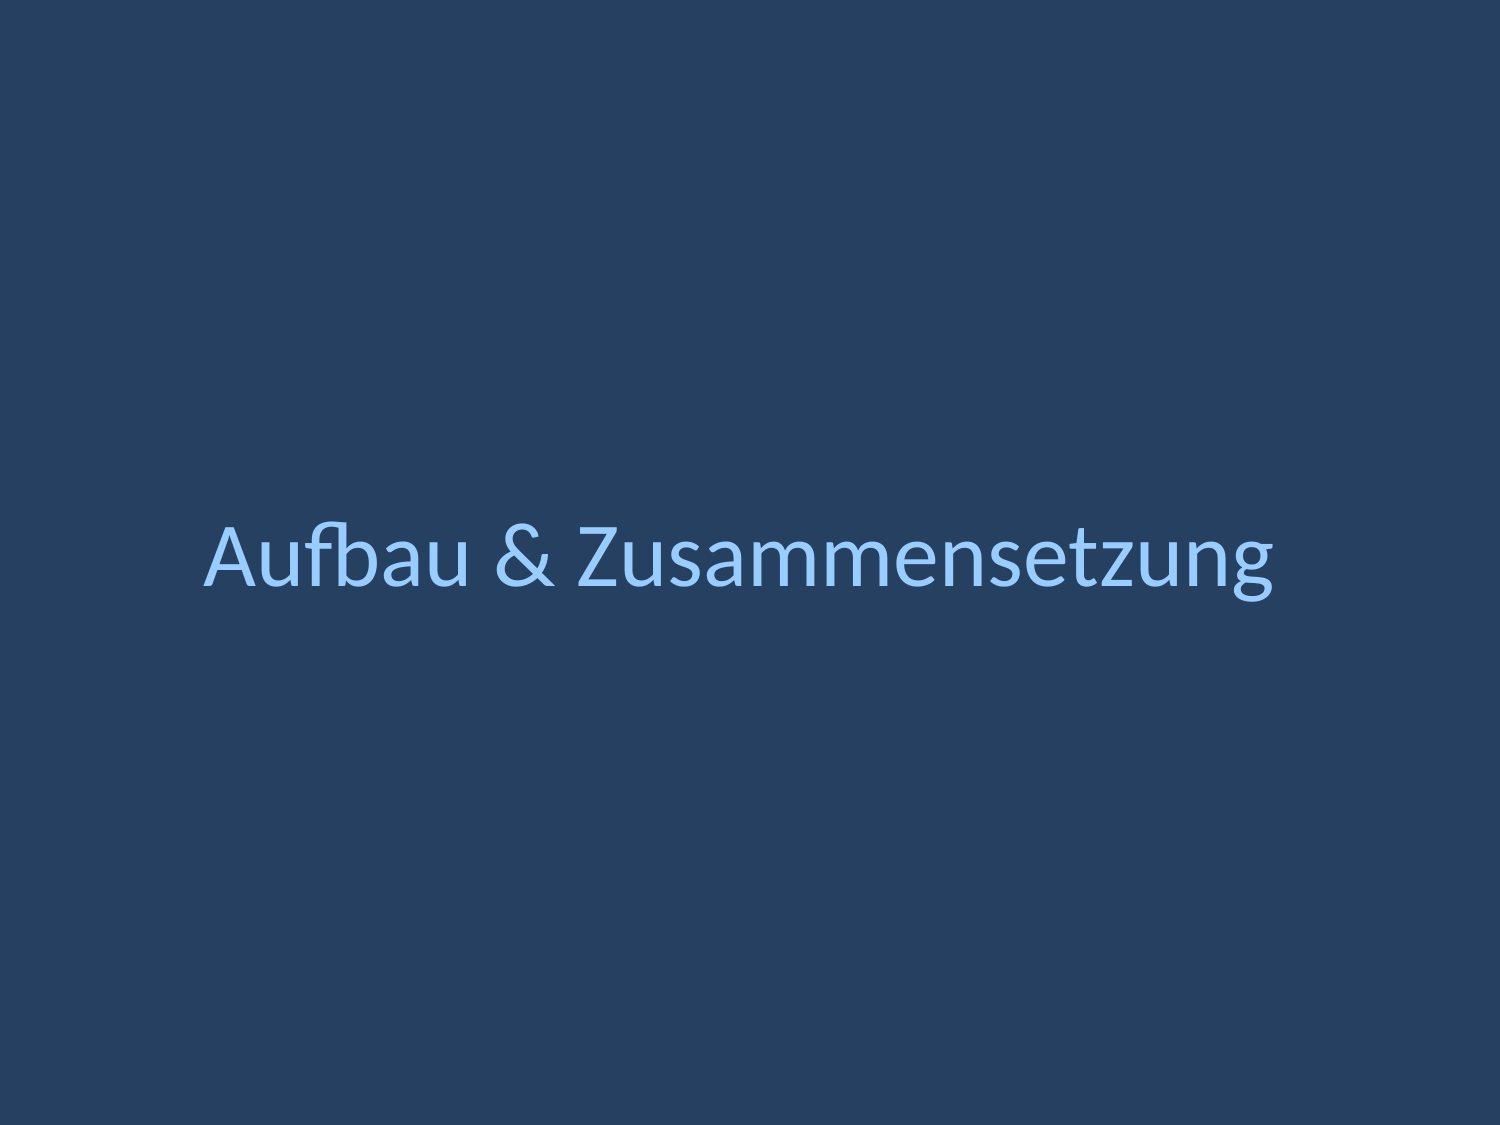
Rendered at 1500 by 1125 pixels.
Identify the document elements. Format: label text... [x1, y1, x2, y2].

title Aufbau & Zusammensetzung [64, 455, 1416, 644]
